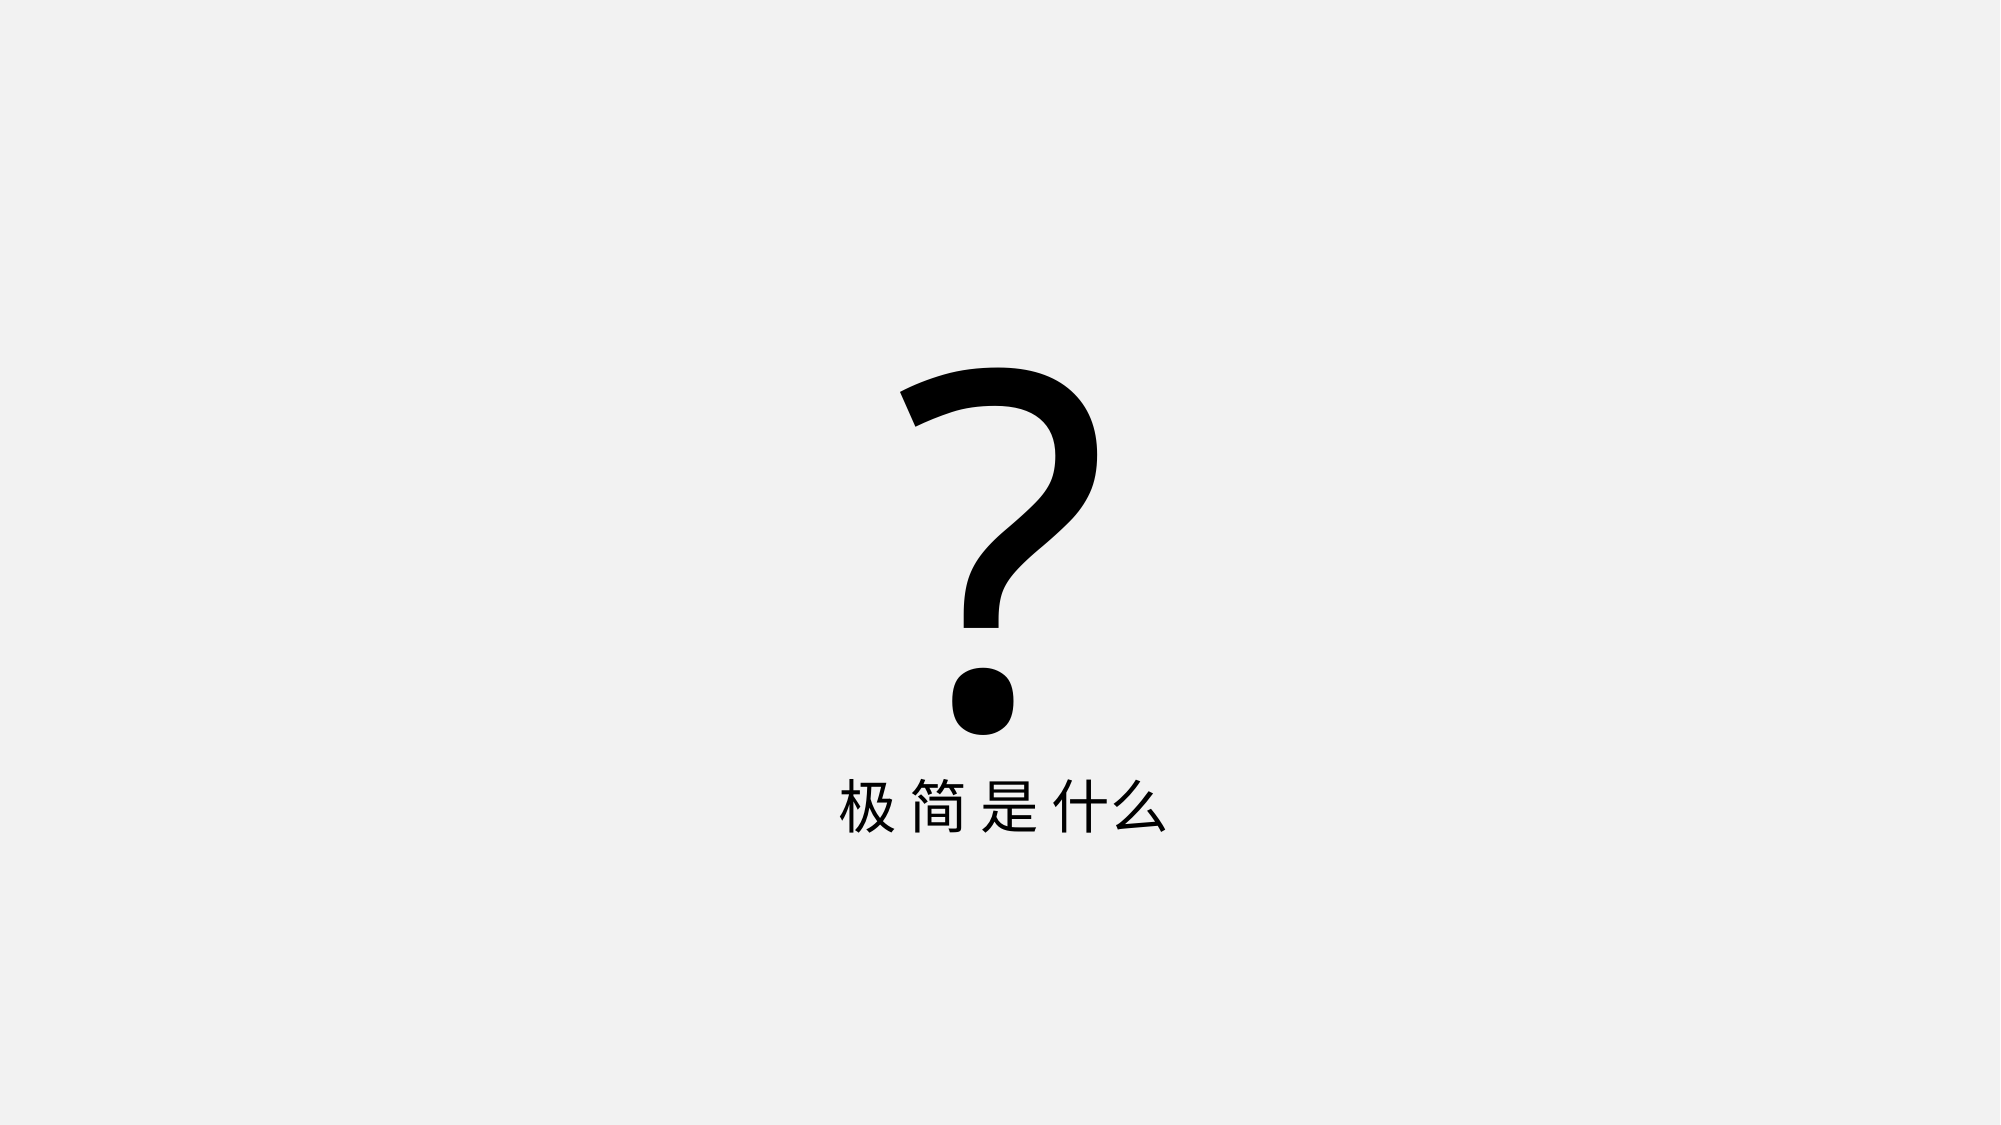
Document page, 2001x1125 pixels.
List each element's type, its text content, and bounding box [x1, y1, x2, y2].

text_box 极 简 是 什么 [749, 762, 1257, 848]
text_box ? [831, 223, 1174, 762]
